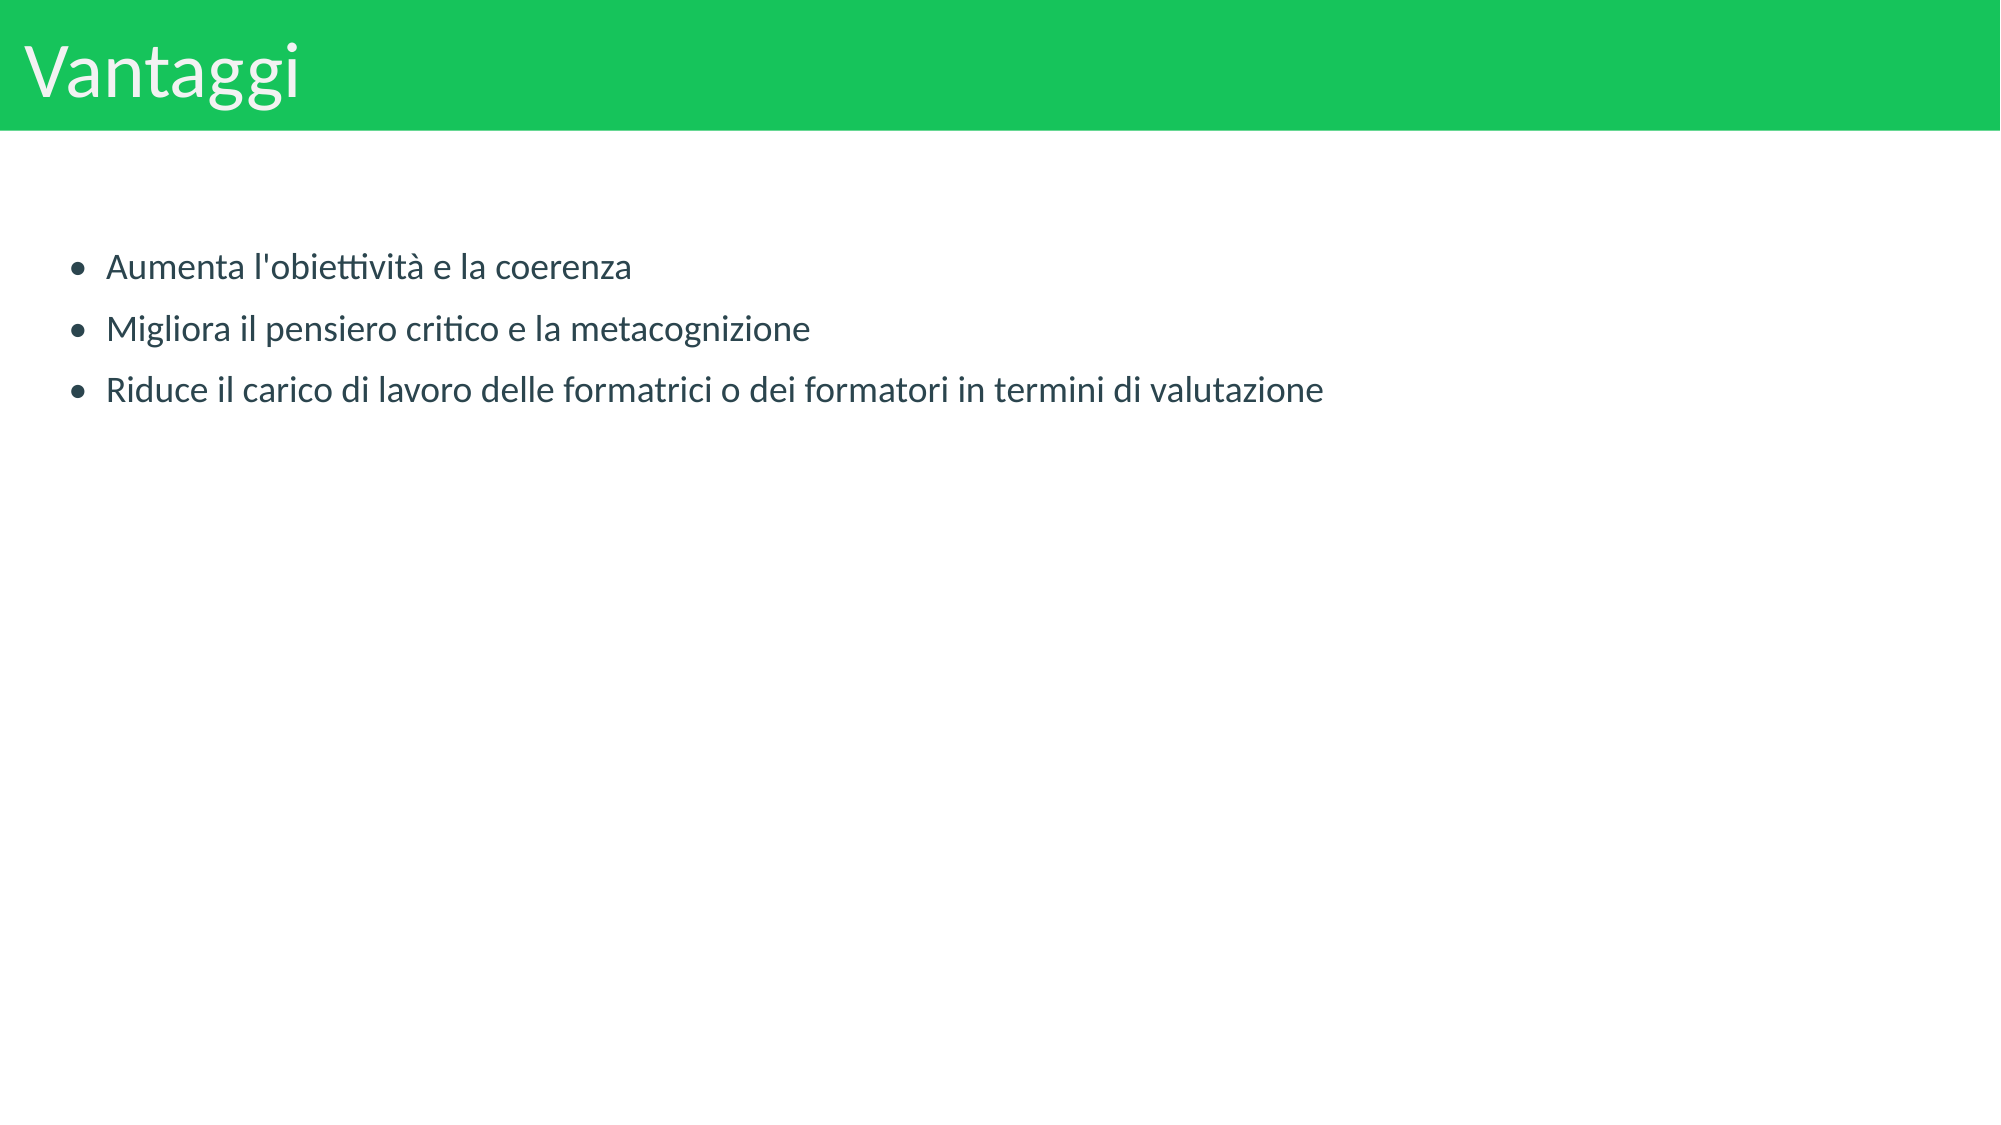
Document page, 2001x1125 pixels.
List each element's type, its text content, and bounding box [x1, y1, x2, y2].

list • Aumenta l'obiettività e la coerenza • Migliora il pensiero critico e la metacognizione • Riduce il carico di lavoro delle formatrici o dei formatori in termini di valutazione [16, 239, 1976, 1108]
title Vantaggi [16, 13, 1976, 131]
